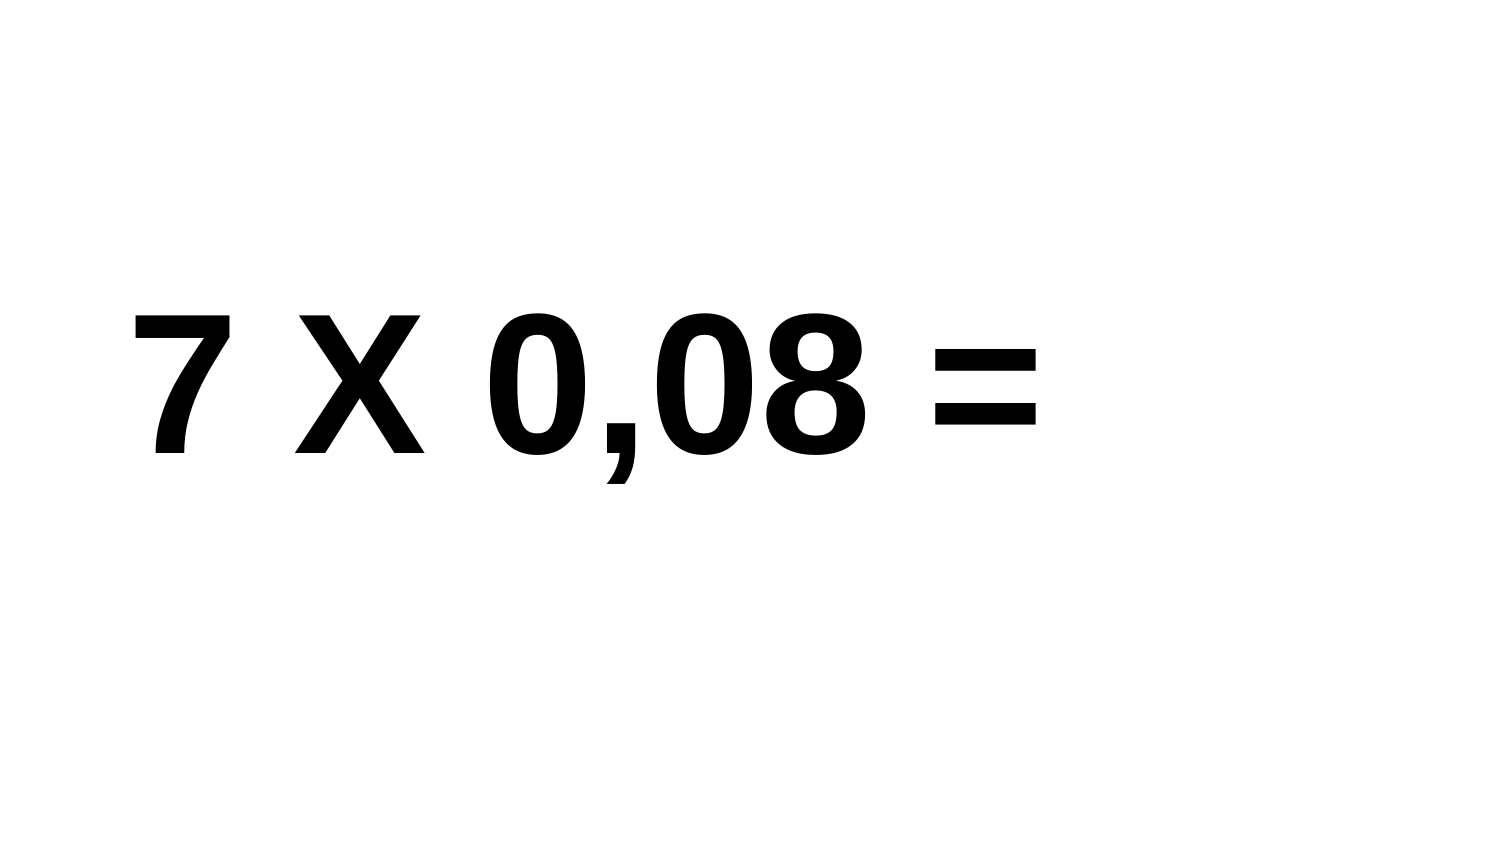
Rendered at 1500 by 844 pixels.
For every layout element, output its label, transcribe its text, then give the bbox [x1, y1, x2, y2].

text_box 7 X 0,08 = [112, 318, 1388, 509]
